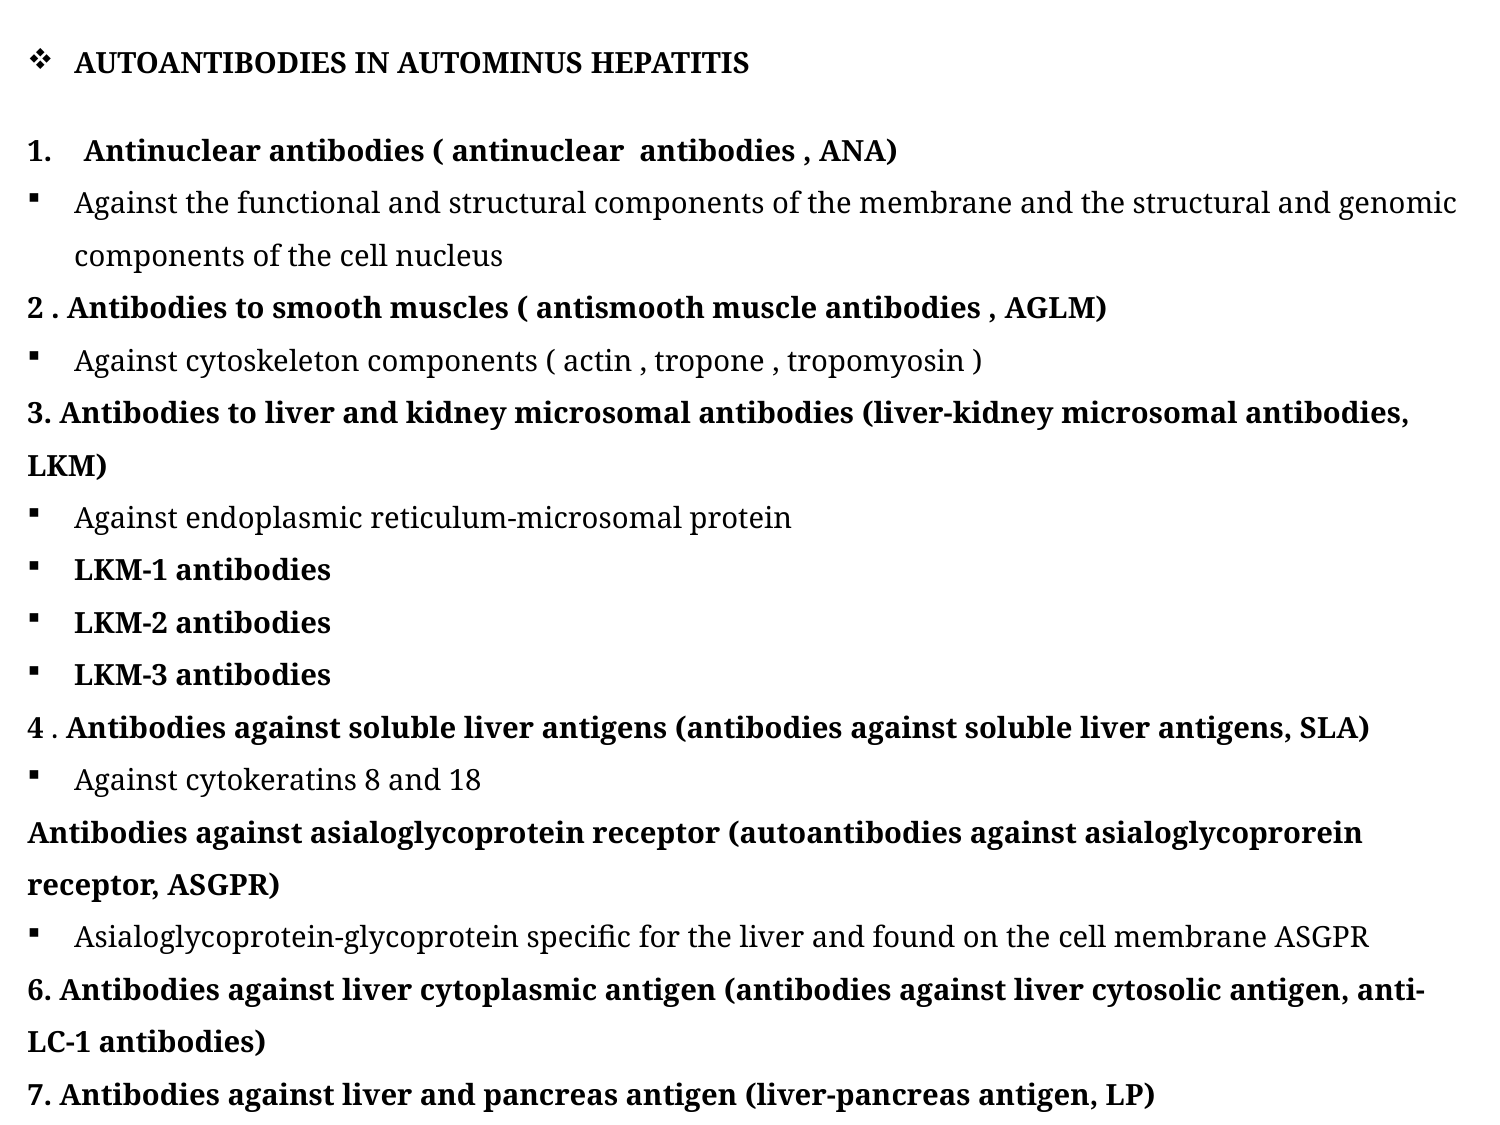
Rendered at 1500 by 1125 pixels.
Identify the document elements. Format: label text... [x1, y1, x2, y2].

text_box AUTOANTIBODIES IN AUTOMINUS HEPATITIS Antinuclear antibodies ( antinuclear antibodies , ANA) Against the functional and structural components of the membrane and the structural and genomic components of the cell nucleus 2 . Antibodies to smooth muscles ( antismooth muscle antibodies , AGLM) Against cytoskeleton components ( actin , tropone , tropomyosin ) 3. Antibodies to liver and kidney microsomal antibodies (liver-kidney microsomal antibodies, LKM) Against endoplasmic reticulum-microsomal protein LKM-1 antibodies LKM-2 antibodies LKM-3 antibodies 4 . Antibodies against soluble liver antigens (antibodies against soluble liver antigens, SLA) Against cytokeratins 8 and 18 Antibodies against asialoglycoprotein receptor (autoantibodies against asialoglycoprorein receptor, ASGPR) Asialoglycoprotein-glycoprotein specific for the liver and found on the cell membrane ASGPR 6. Antibodies against liver cytoplasmic antigen (antibodies against liver cytosolic antigen, anti-LC-1 antibodies) 7. Antibodies against liver and pancreas antigen (liver-pancreas antigen, LP) [12, 37, 1475, 1125]
